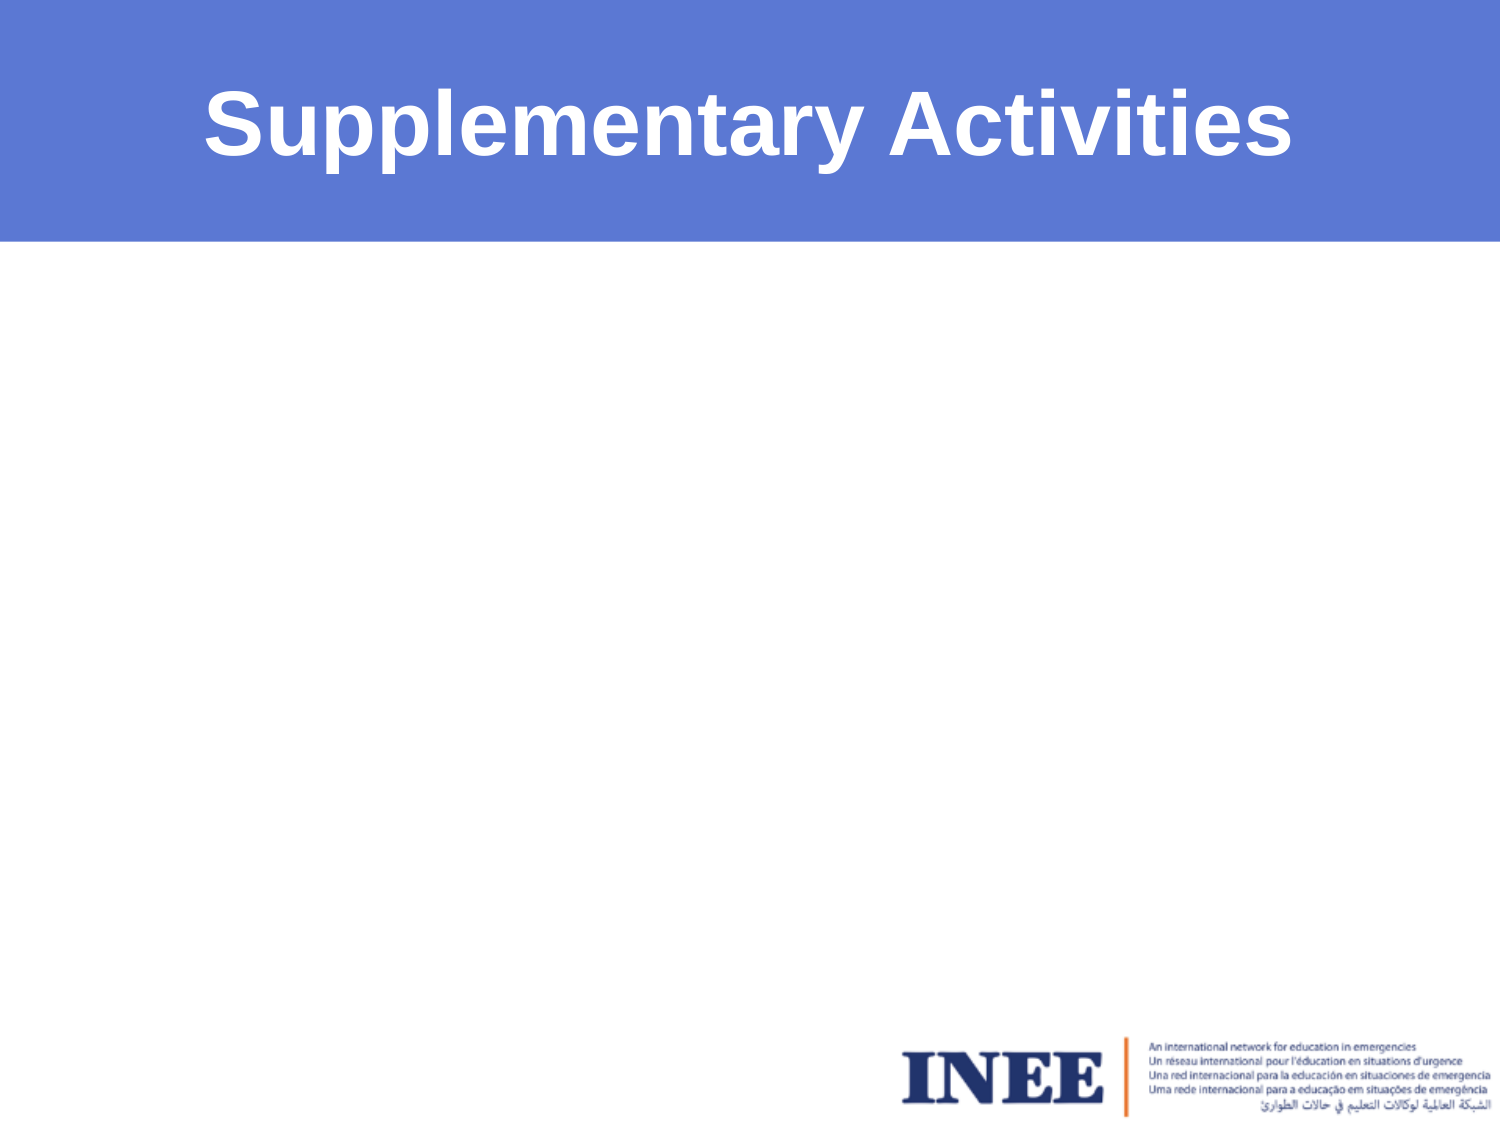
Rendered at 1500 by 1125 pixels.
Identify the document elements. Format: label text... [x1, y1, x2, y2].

title Supplementary Activities [75, 24, 1425, 213]
picture [893, 1026, 1500, 1125]
